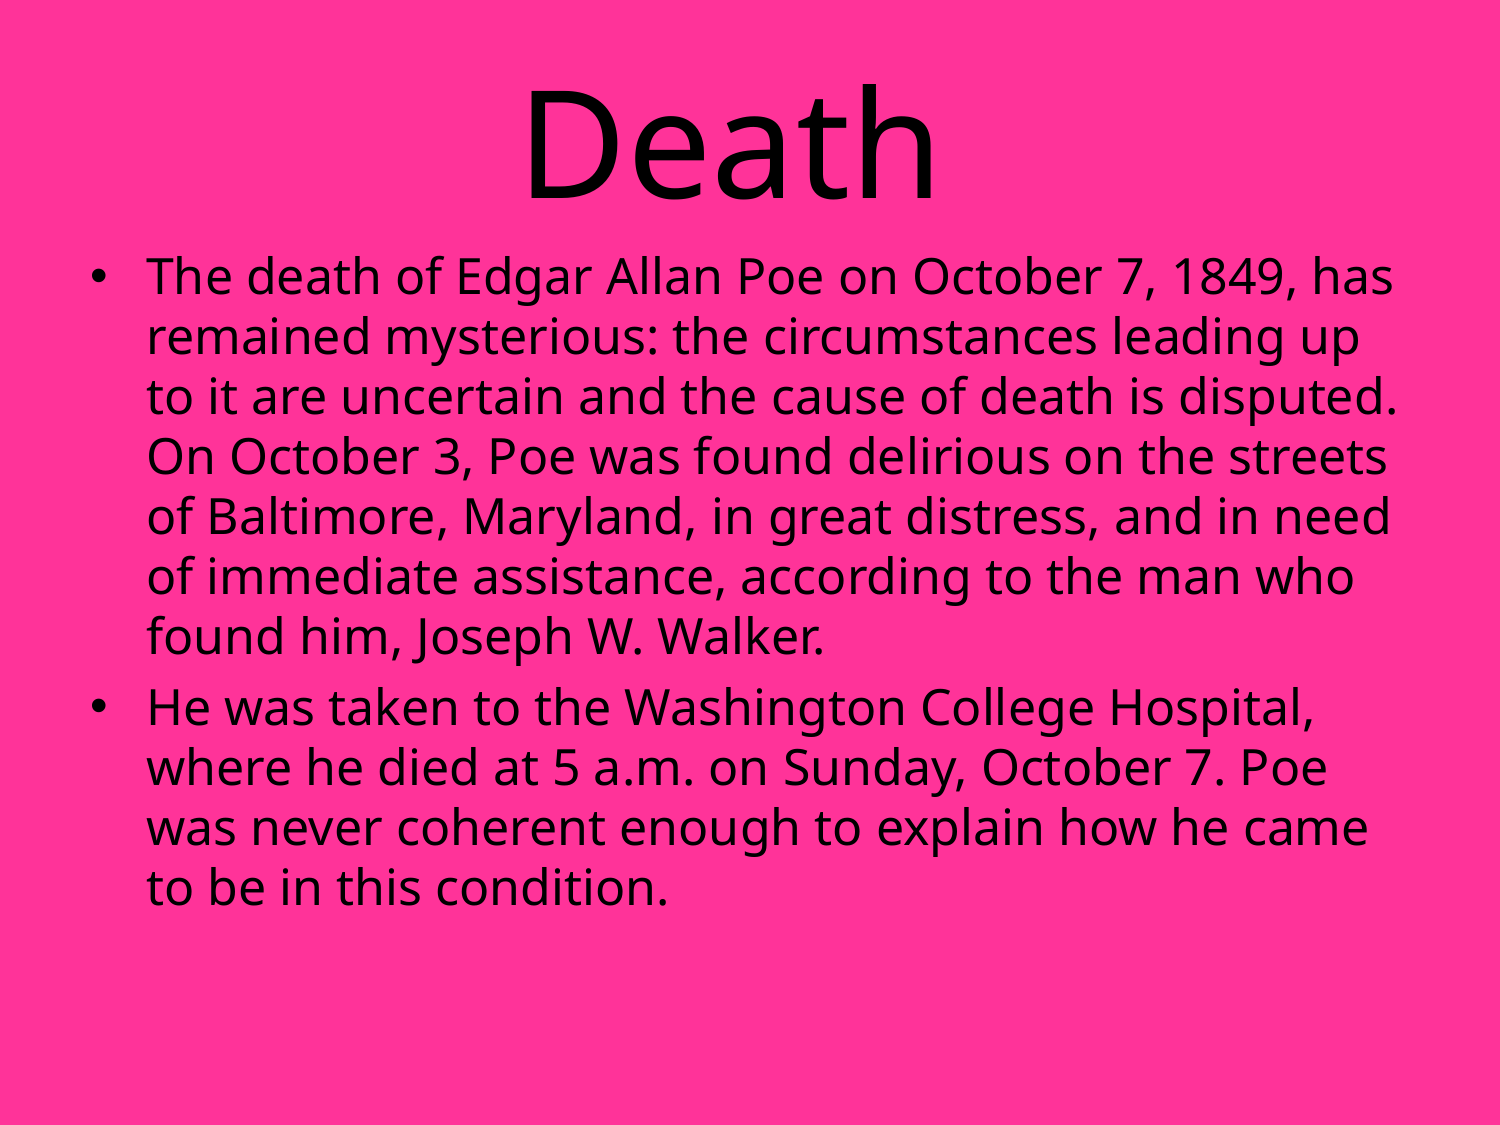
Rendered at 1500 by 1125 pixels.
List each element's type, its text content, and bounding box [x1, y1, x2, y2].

title Death [75, 45, 1425, 233]
list The death of Edgar Allan Poe on October 7, 1849, has remained mysterious: the circumstances leading up to it are uncertain and the cause of death is disputed. On October 3, Poe was found delirious on the streets of Baltimore, Maryland, in great distress, and in need of immediate assistance, according to the man who found him, Joseph W. Walker. He was taken to the Washington College Hospital, where he died at 5 a.m. on Sunday, October 7. Poe was never coherent enough to explain how he came to be in this condition. [75, 237, 1425, 1055]
